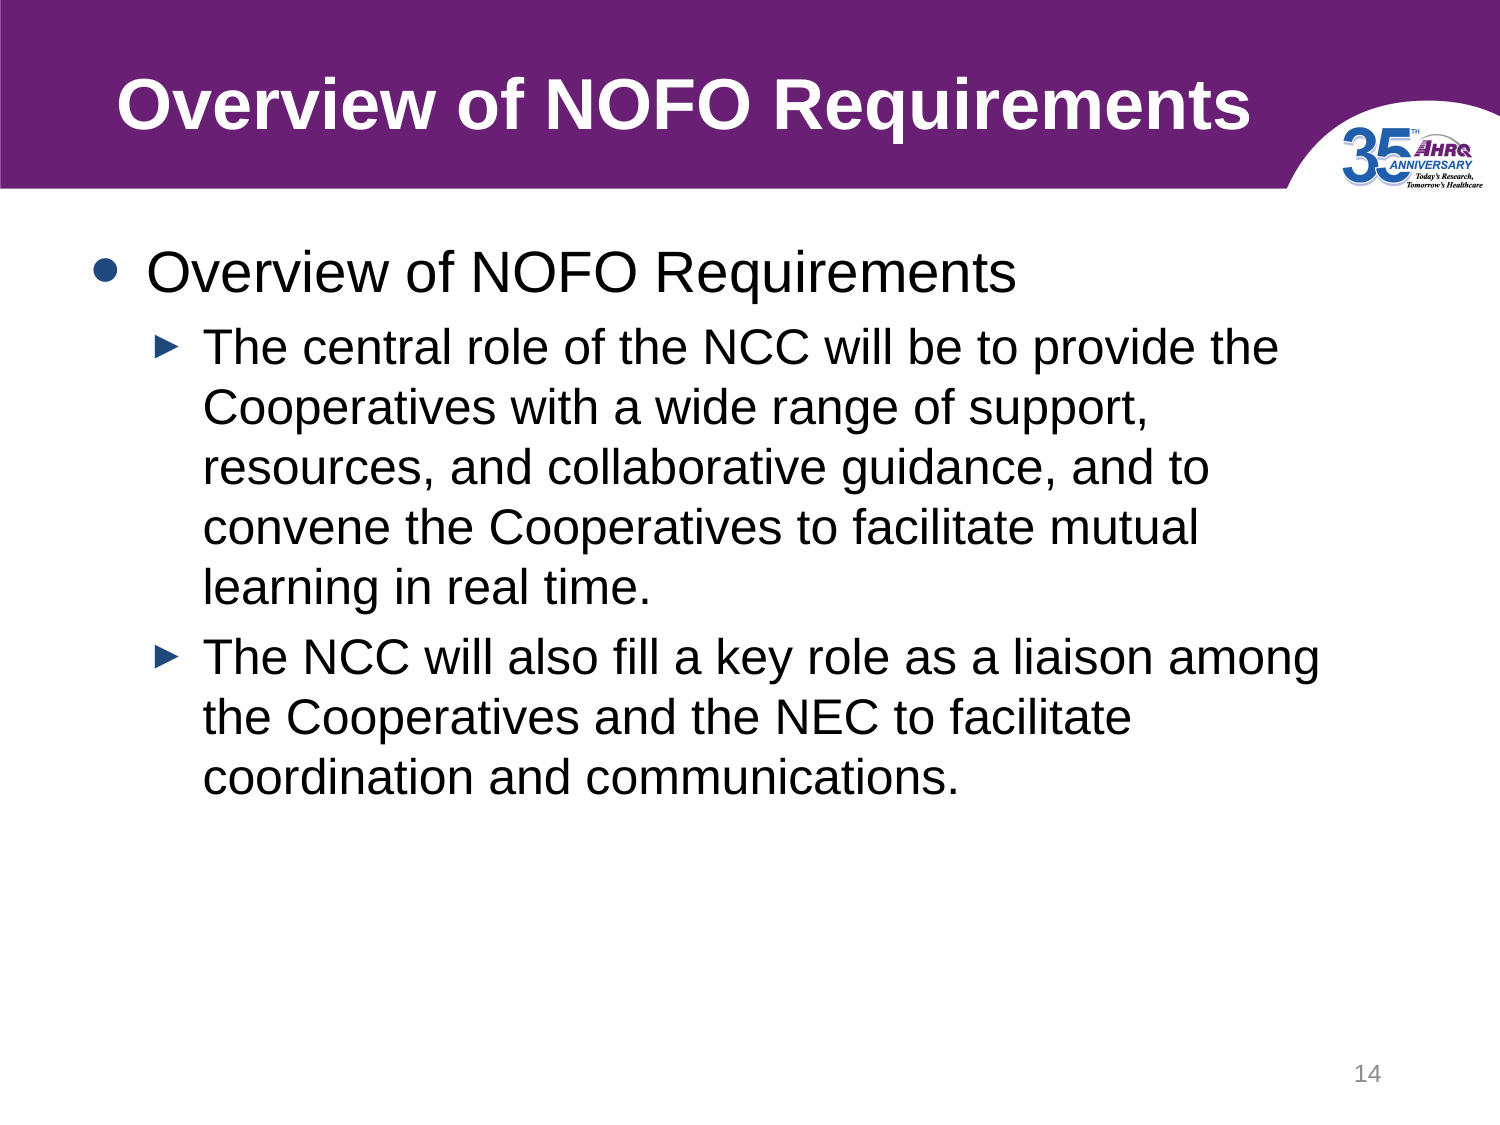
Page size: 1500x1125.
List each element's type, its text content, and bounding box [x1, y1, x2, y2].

title Overview of NOFO Requirements [75, 50, 1294, 152]
list Overview of NOFO Requirements The central role of the NCC will be to provide the Cooperatives with a wide range of support, resources, and collaborative guidance, and to convene the Cooperatives to facilitate mutual learning in real time. The NCC will also fill a key role as a liaison among the Cooperatives and the NEC to facilitate coordination and communications. [75, 226, 1397, 1013]
picture [0, 0, 1500, 1125]
slide_number 14 [1059, 1042, 1397, 1103]
